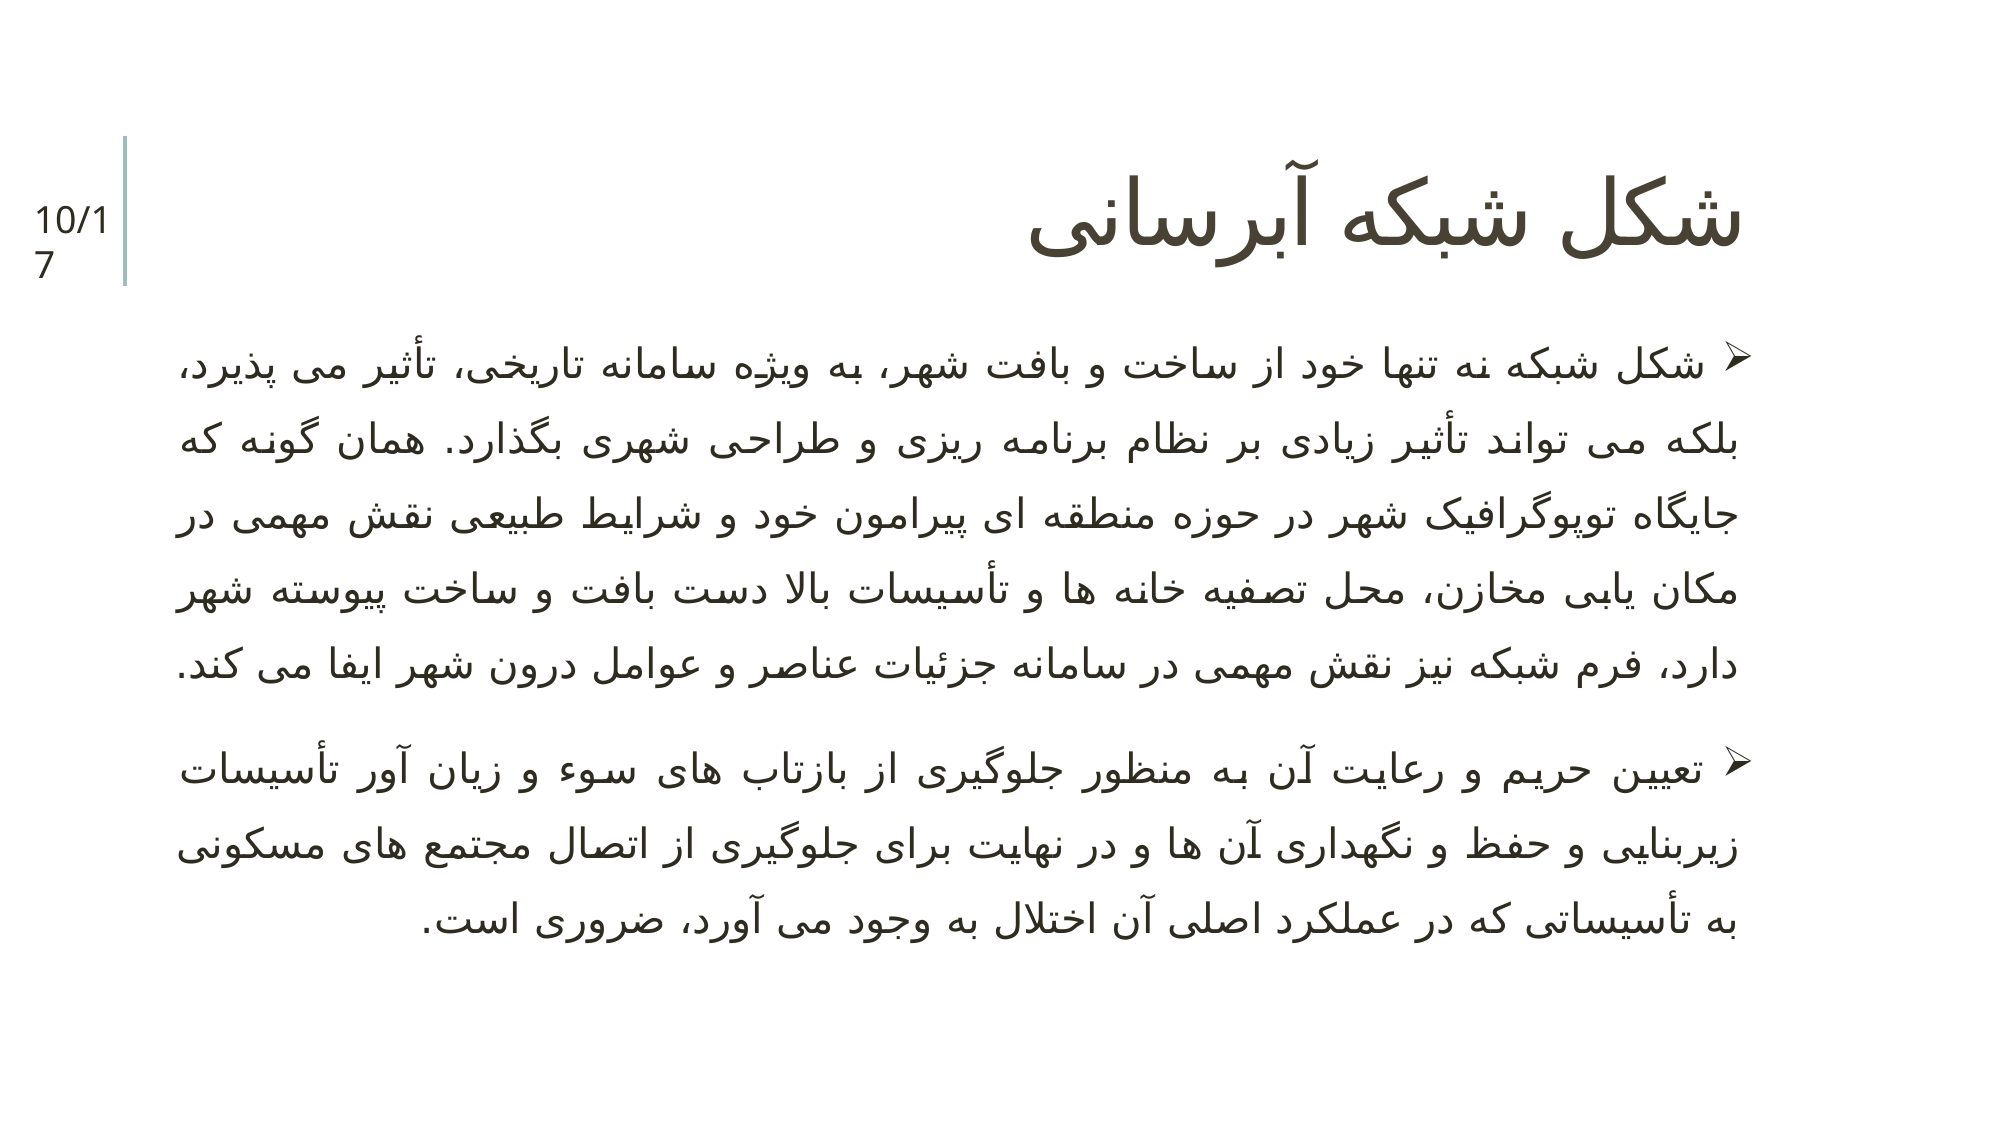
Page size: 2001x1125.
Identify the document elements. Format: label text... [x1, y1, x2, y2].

title شکل شبکه آبرسانی [168, 96, 1763, 304]
list شکل شبکه نه تنها خود از ساخت و بافت شهر، به ویژه سامانه تاریخی، تأثیر می پذیرد، بلکه می تواند تأثیر زیادی بر نظام برنامه ریزی و طراحی شهری بگذارد. همان گونه که جایگاه توپوگرافیک شهر در حوزه منطقه ای پیرامون خود و شرایط طبیعی نقش مهمی در مکان یابی مخازن، محل تصفیه خانه ها و تأسیسات بالا دست بافت و ساخت پیوسته شهر دارد، فرم شبکه نیز نقش مهمی در سامانه جزئیات عناصر و عوامل درون شهر ایفا می کند. تعیین حریم و رعایت آن به منظور جلوگیری از بازتاب های سوء و زیان آور تأسیسات زیربنایی و حفظ و نگهداری آن ها و در نهایت برای جلوگیری از اتصال مجتمع های مسکونی به تأسیساتی که در عملکرد اصلی آن اختلال به وجود می آورد، ضروری است. [168, 304, 1763, 1035]
text_box 10/17 [19, 188, 144, 294]
